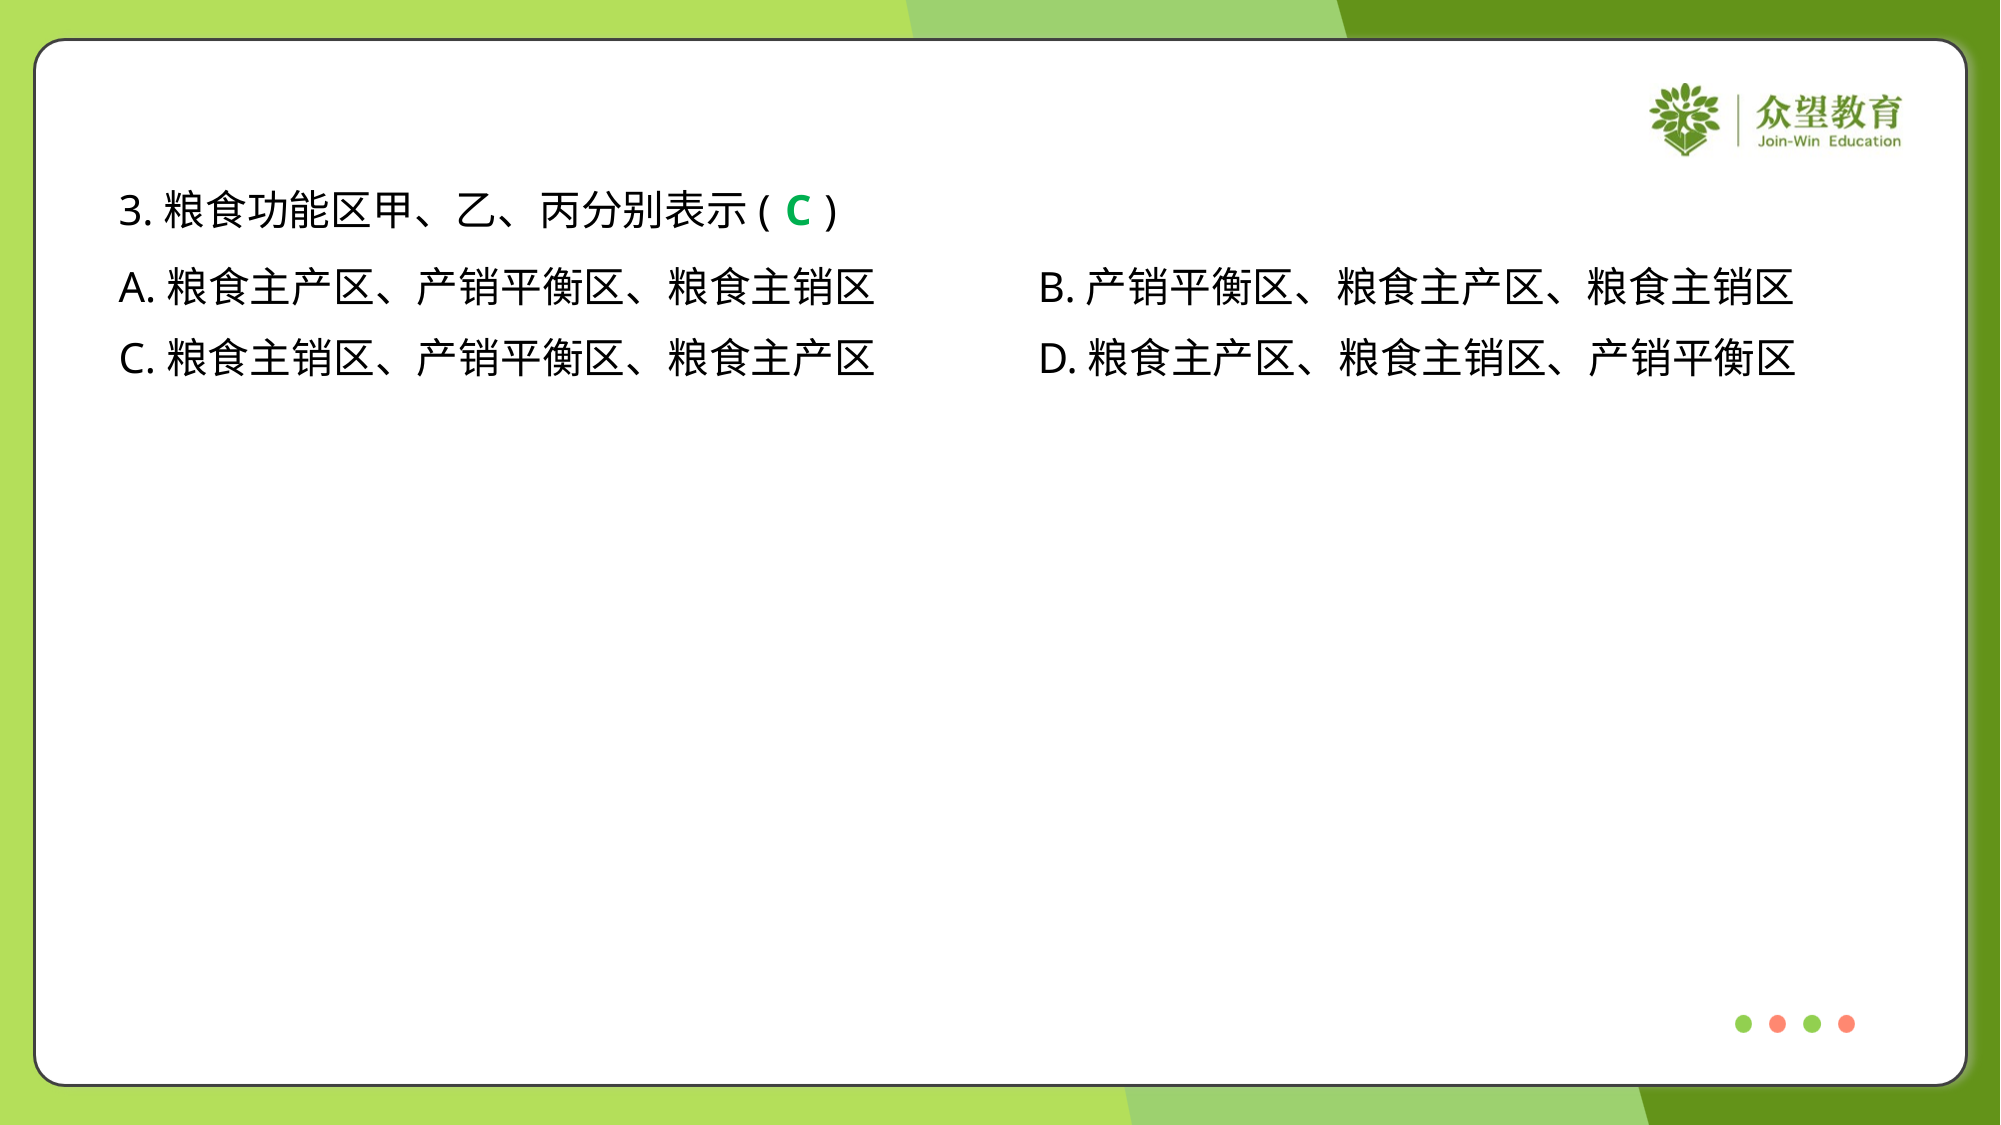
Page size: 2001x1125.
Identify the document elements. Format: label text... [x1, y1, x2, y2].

text_box 3.粮食功能区甲、乙、丙分别表示( ) [118, 158, 769, 226]
text_box C [769, 158, 828, 226]
text_box A.粮食主产区、产销平衡区、粮食主销区 B.产销平衡区、粮食主产区、粮食主销区 C.粮食主销区、产销平衡区、粮食主产区 D.粮食主产区、粮食主销区、产销平衡区 [118, 235, 1883, 374]
text_box 3.粮食功能区甲、乙、丙分别表示( ) [828, 158, 1883, 226]
picture [0, 0, 2000, 1125]
